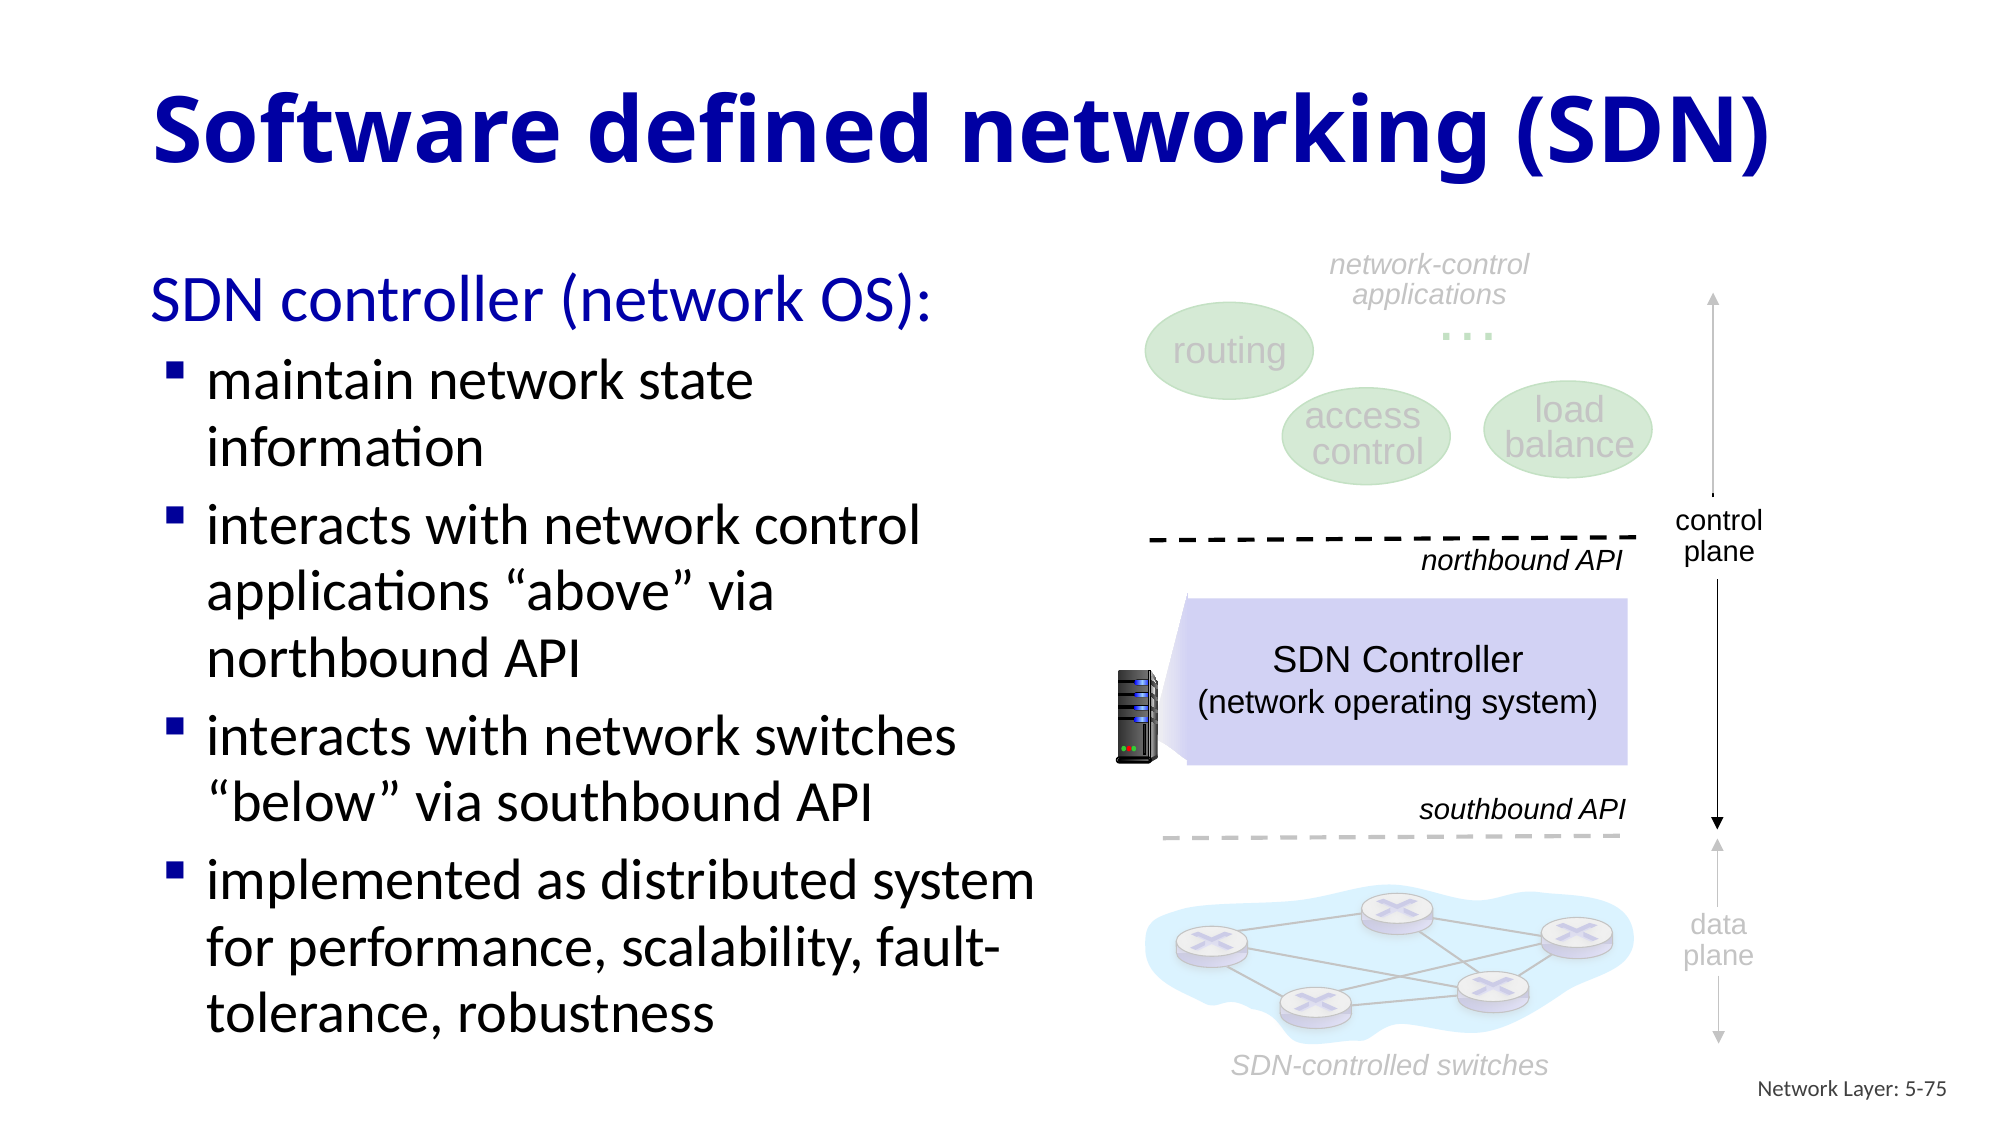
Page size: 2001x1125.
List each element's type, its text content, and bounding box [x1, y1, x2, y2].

text_box SDN controller (network OS): maintain network state information interacts with network control applications “above” via northbound API interacts with network switches “below” via southbound API implemented as distributed system for performance, scalability, fault-tolerance, robustness [135, 259, 1062, 1082]
text_box [1082, 198, 1762, 494]
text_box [1116, 242, 1748, 1091]
slide_number Network Layer: 5-75 [1512, 1056, 1963, 1117]
title Software defined networking (SDN) [137, 59, 1863, 207]
text_box [1748, 830, 1755, 1081]
